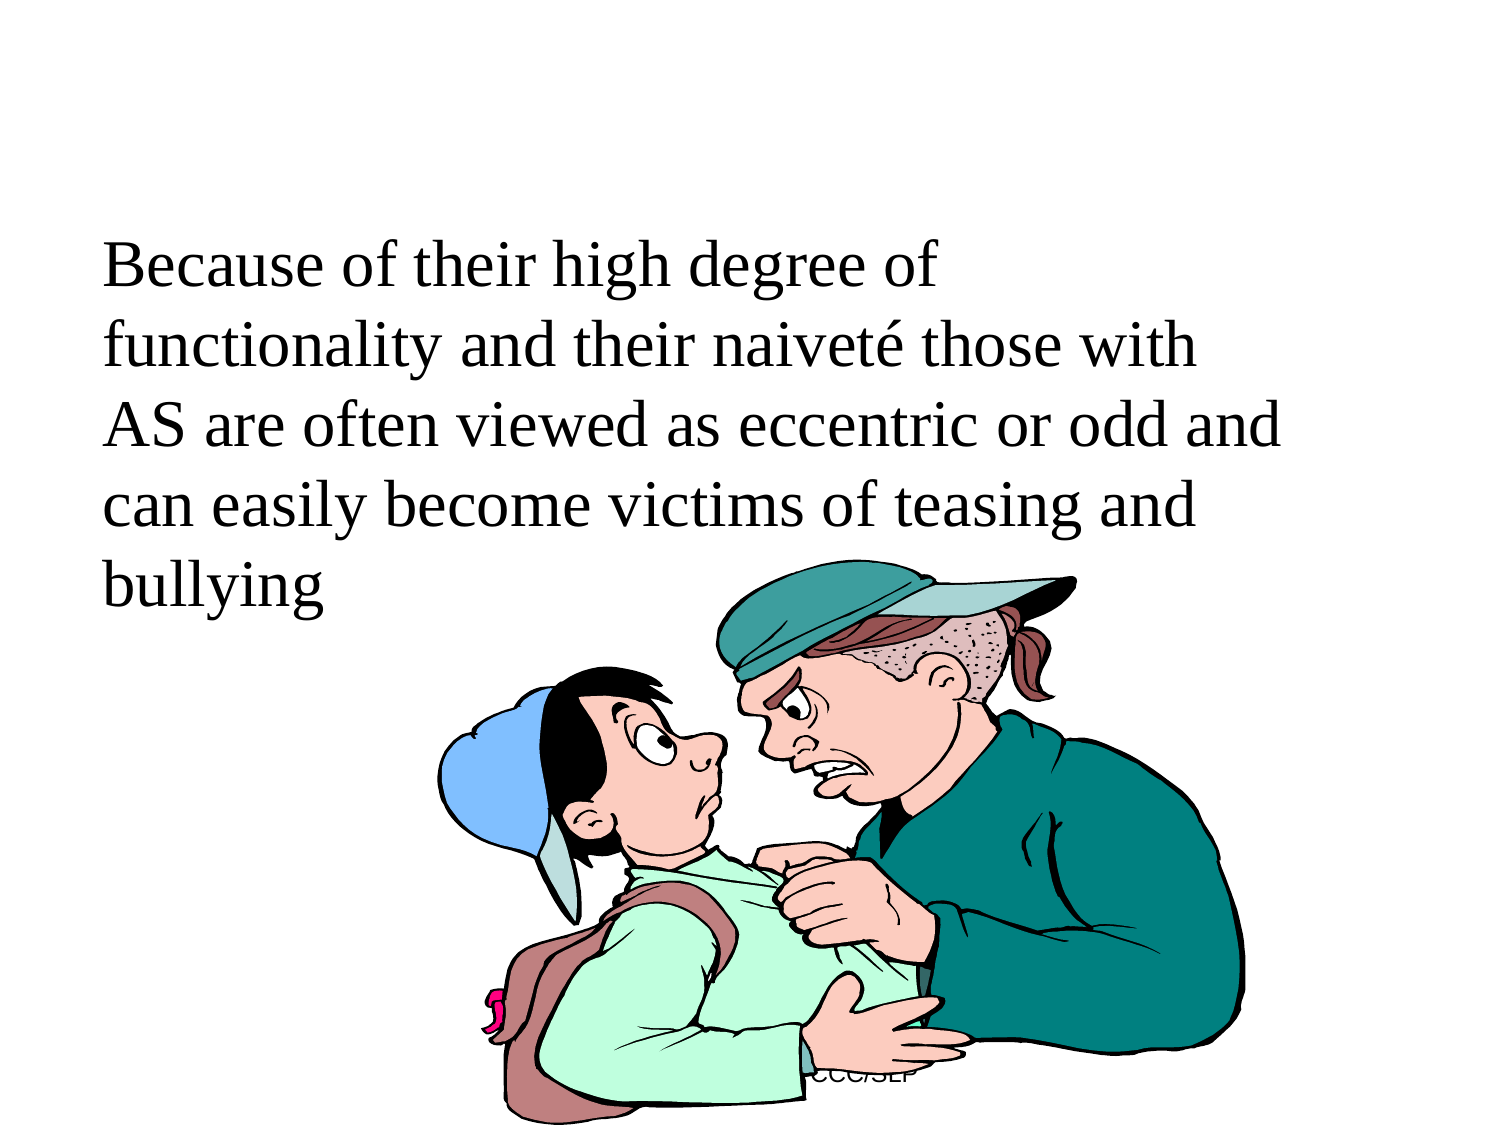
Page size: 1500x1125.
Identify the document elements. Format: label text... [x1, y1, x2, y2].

picture [437, 547, 1262, 1125]
text_box Because of their high degree of functionality and their naiveté those with AS are often viewed as eccentric or odd and can easily become victims of teasing and bullying [87, 212, 1313, 627]
